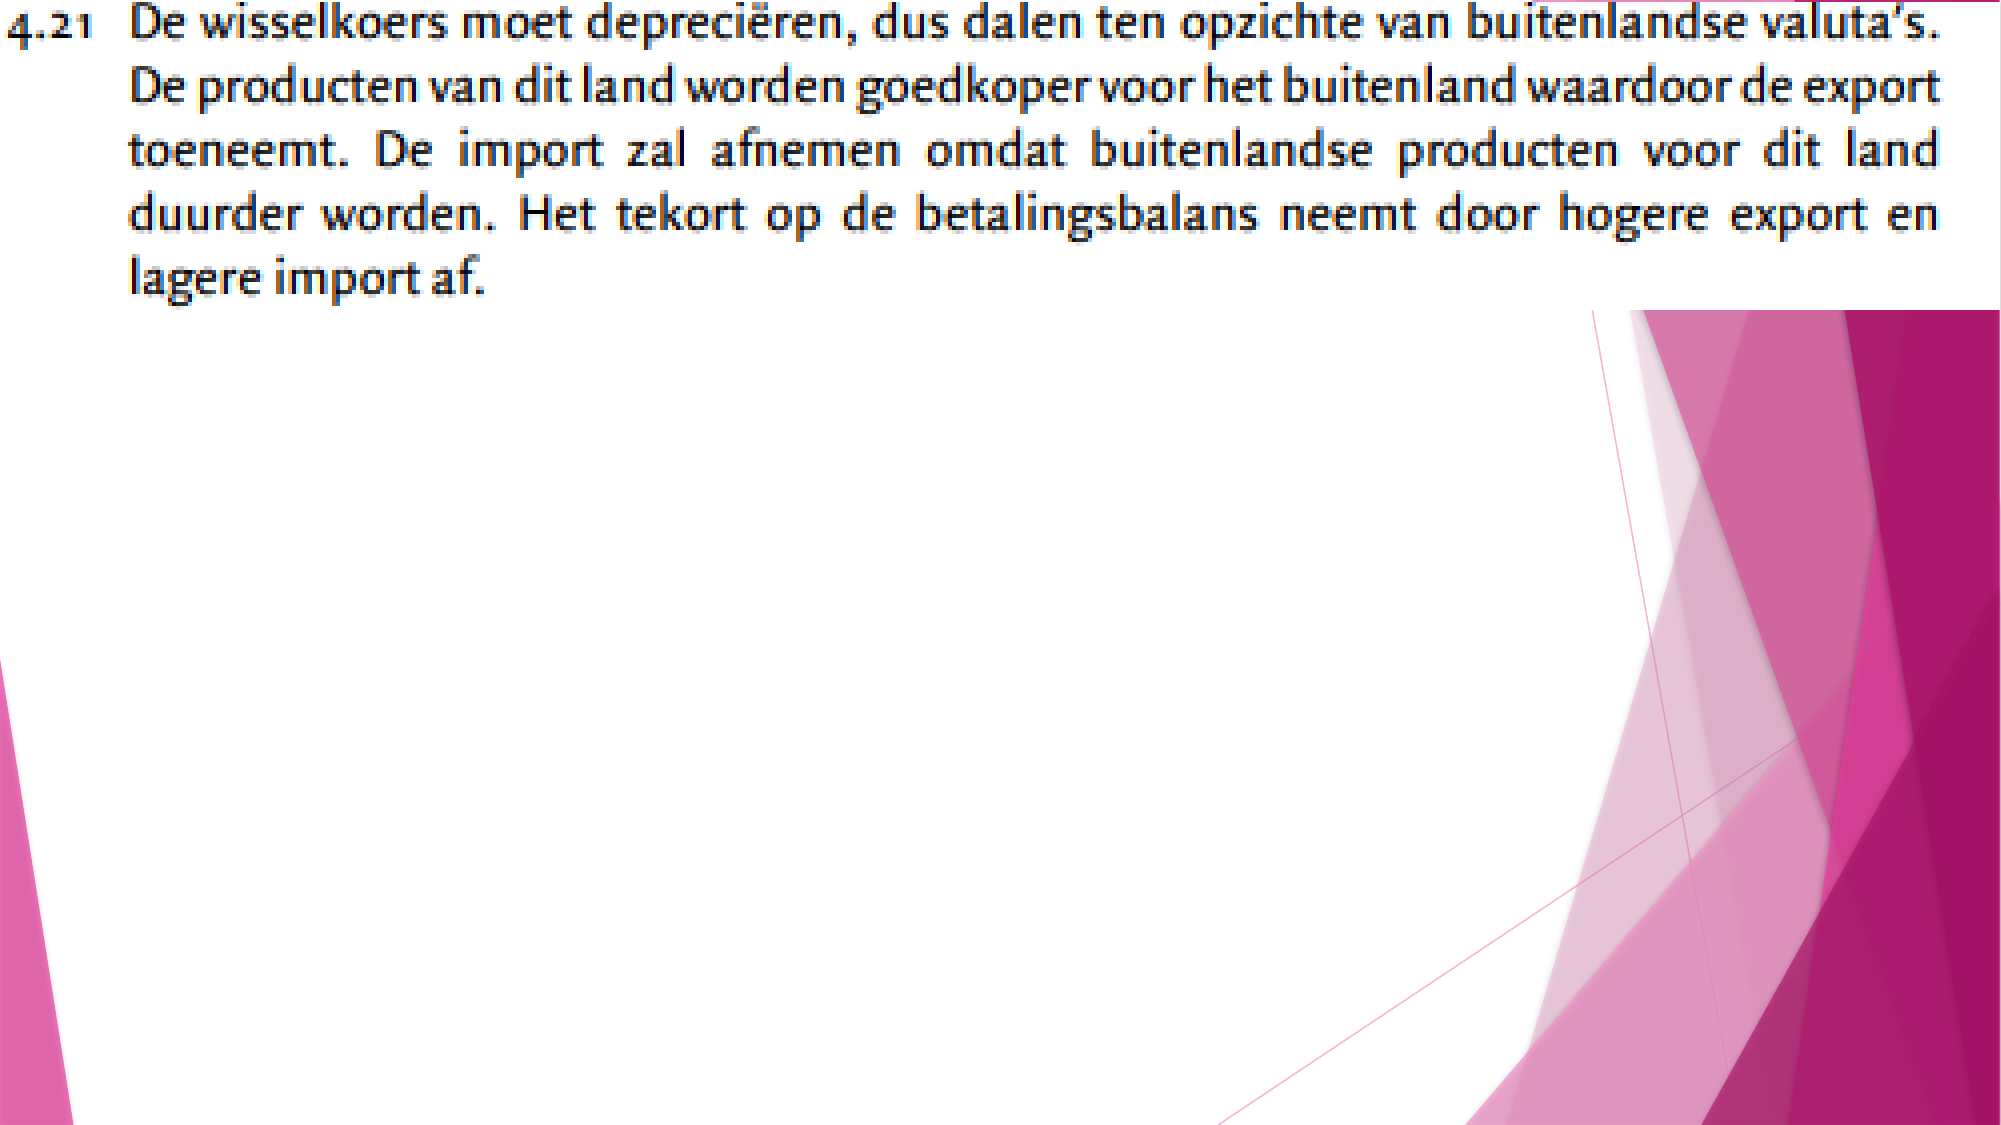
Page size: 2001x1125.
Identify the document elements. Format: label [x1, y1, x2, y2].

picture [0, 1, 2000, 311]
